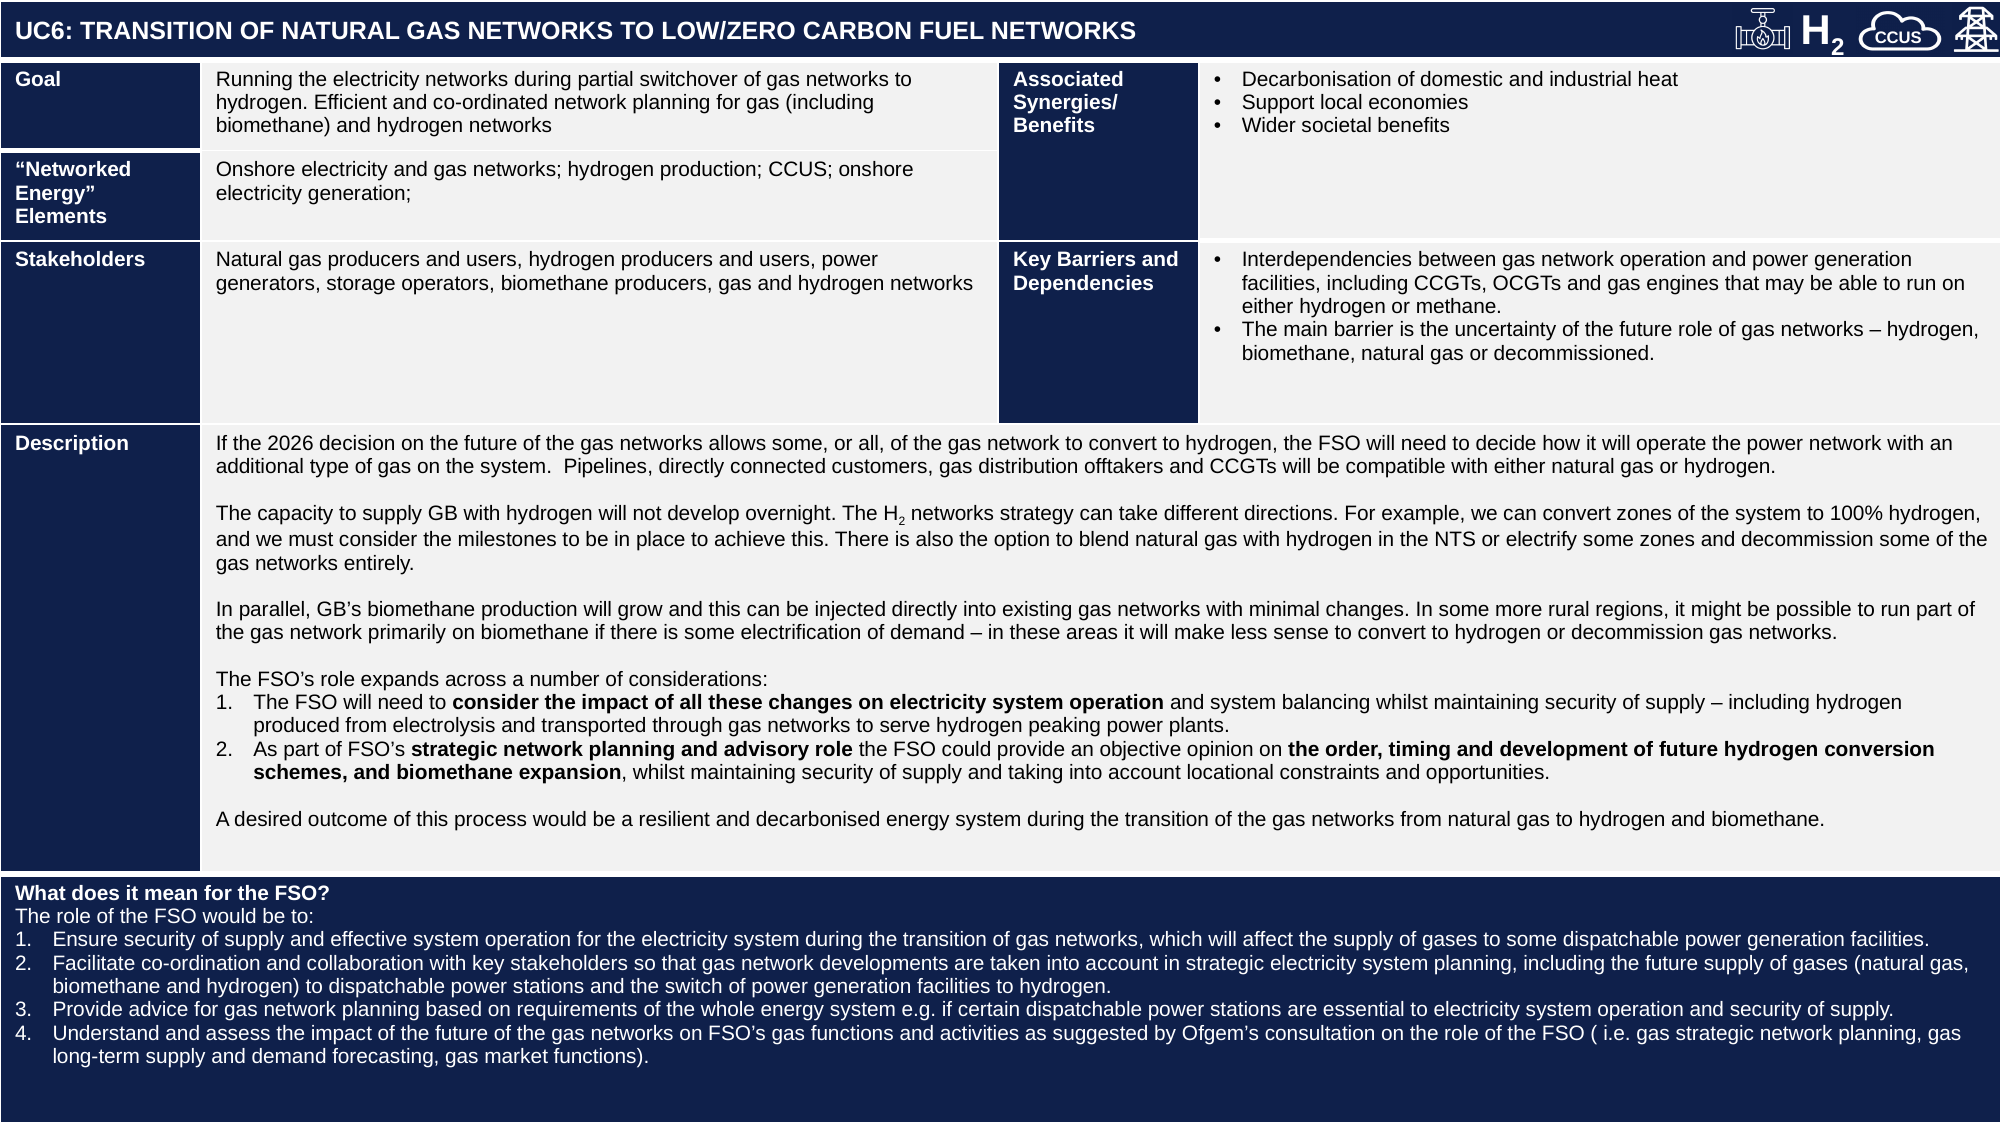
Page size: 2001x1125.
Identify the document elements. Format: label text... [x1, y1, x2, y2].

table_cell What does it mean for the FSO? The role of the FSO would be to: Ensure security of supply and effective system operation for the electricity system during the transition of gas networks, which will affect the supply of gases to some dispatchable power generation facilities. Facilitate co-ordination and collaboration with key stakeholders so that gas network developments are taken into account in strategic electricity system planning, including the future supply of gases (natural gas, biomethane and hydrogen) to dispatchable power stations and the switch of power generation facilities to hydrogen. Provide advice for gas network planning based on requirements of the whole energy system e.g. if certain dispatchable power stations are essential to electricity system operation and security of supply. Understand and assess the impact of the future of the gas networks on FSO’s gas functions and activities as suggested by Ofgem’s consultation on the role of the FSO ( i.e. gas strategic network planning, gas long-term supply and demand forecasting, gas market functions). [1, 877, 2000, 1122]
table_cell Onshore electricity and gas networks; hydrogen production; CCUS; onshore electricity generation; [202, 151, 997, 240]
table_cell Description [1, 425, 200, 871]
table_cell Key Barriers and Dependencies [999, 242, 1198, 423]
table_cell Interdependencies between gas network operation and power generation facilities, including CCGTs, OCGTs and gas engines that may be able to run on either hydrogen or methane. The main barrier is the uncertainty of the future role of gas networks – hydrogen, biomethane, natural gas or decommissioned. [1200, 243, 2000, 423]
picture [1731, 4, 1793, 54]
picture [1952, 3, 2000, 54]
table_cell Associated Synergies/ Benefits [999, 63, 1198, 240]
text_box H2 [1800, 3, 1848, 61]
table_cell Decarbonisation of domestic and industrial heat Support local economies Wider societal benefits [1200, 63, 2000, 238]
table_cell Running the electricity networks during partial switchover of gas networks to hydrogen. Efficient and co-ordinated network planning for gas (including biomethane) and hydrogen networks [202, 63, 997, 150]
table_header UC6: TRANSITION OF NATURAL GAS NETWORKS TO LOW/ZERO CARBON FUEL NETWORKS [1, 2, 1953, 57]
table_cell If the 2026 decision on the future of the gas networks allows some, or all, of the gas network to convert to hydrogen, the FSO will need to decide how it will operate the power network with an additional type of gas on the system. Pipelines, directly connected customers, gas distribution offtakers and CCGTs will be compatible with either natural gas or hydrogen. The capacity to supply GB with hydrogen will not develop overnight. The H2 networks strategy can take different directions. For example, we can convert zones of the system to 100% hydrogen, and we must consider the milestones to be in place to achieve this. There is also the option to blend natural gas with hydrogen in the NTS or electrify some zones and decommission some of the gas networks entirely. In parallel, GB’s biomethane production will grow and this can be injected directly into existing gas networks with minimal changes. In some more rural regions, it might be possible to run part of the gas network primarily on biomethane if there is some electrification of demand – in these areas it will make less sense to convert to hydrogen or decommission gas networks. The FSO’s role expands across a number of considerations: The FSO will need to consider the impact of all these changes on electricity system operation and system balancing whilst maintaining security of supply – including hydrogen produced from electrolysis and transported through gas networks to serve hydrogen peaking power plants. As part of FSO’s strategic network planning and advisory role the FSO could provide an objective opinion on the order, timing and development of future hydrogen conversion schemes, and biomethane expansion, whilst maintaining security of supply and taking into account locational constraints and opportunities. A desired outcome of this process would be a resilient and decarbonised energy system during the transition of the gas networks from natural gas to hydrogen and biomethane. [202, 425, 2000, 871]
table_cell Natural gas producers and users, hydrogen producers and users, power generators, storage operators, biomethane producers, gas and hydrogen networks [202, 242, 997, 423]
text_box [1855, 5, 1945, 54]
table_cell Stakeholders [1, 242, 200, 423]
table_cell “Networked Energy” Elements [1, 153, 200, 240]
table_cell Goal [1, 63, 200, 148]
